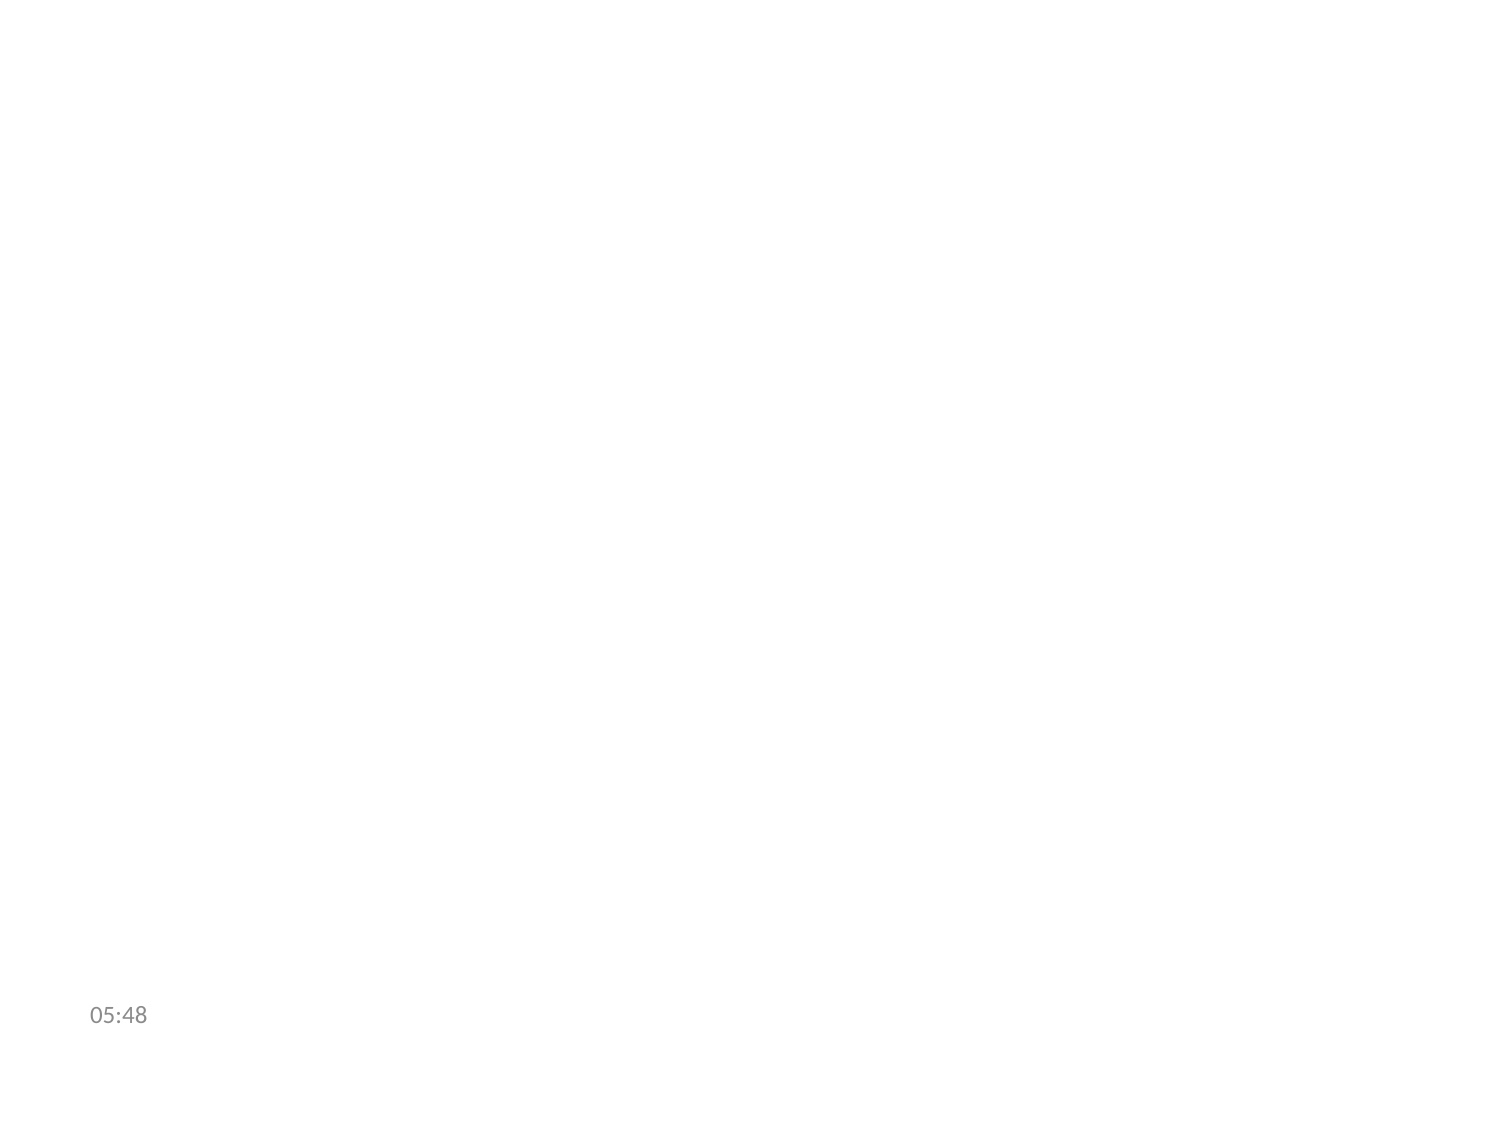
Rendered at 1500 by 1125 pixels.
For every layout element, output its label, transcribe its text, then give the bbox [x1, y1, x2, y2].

text_box 15:35 [75, 983, 425, 1044]
